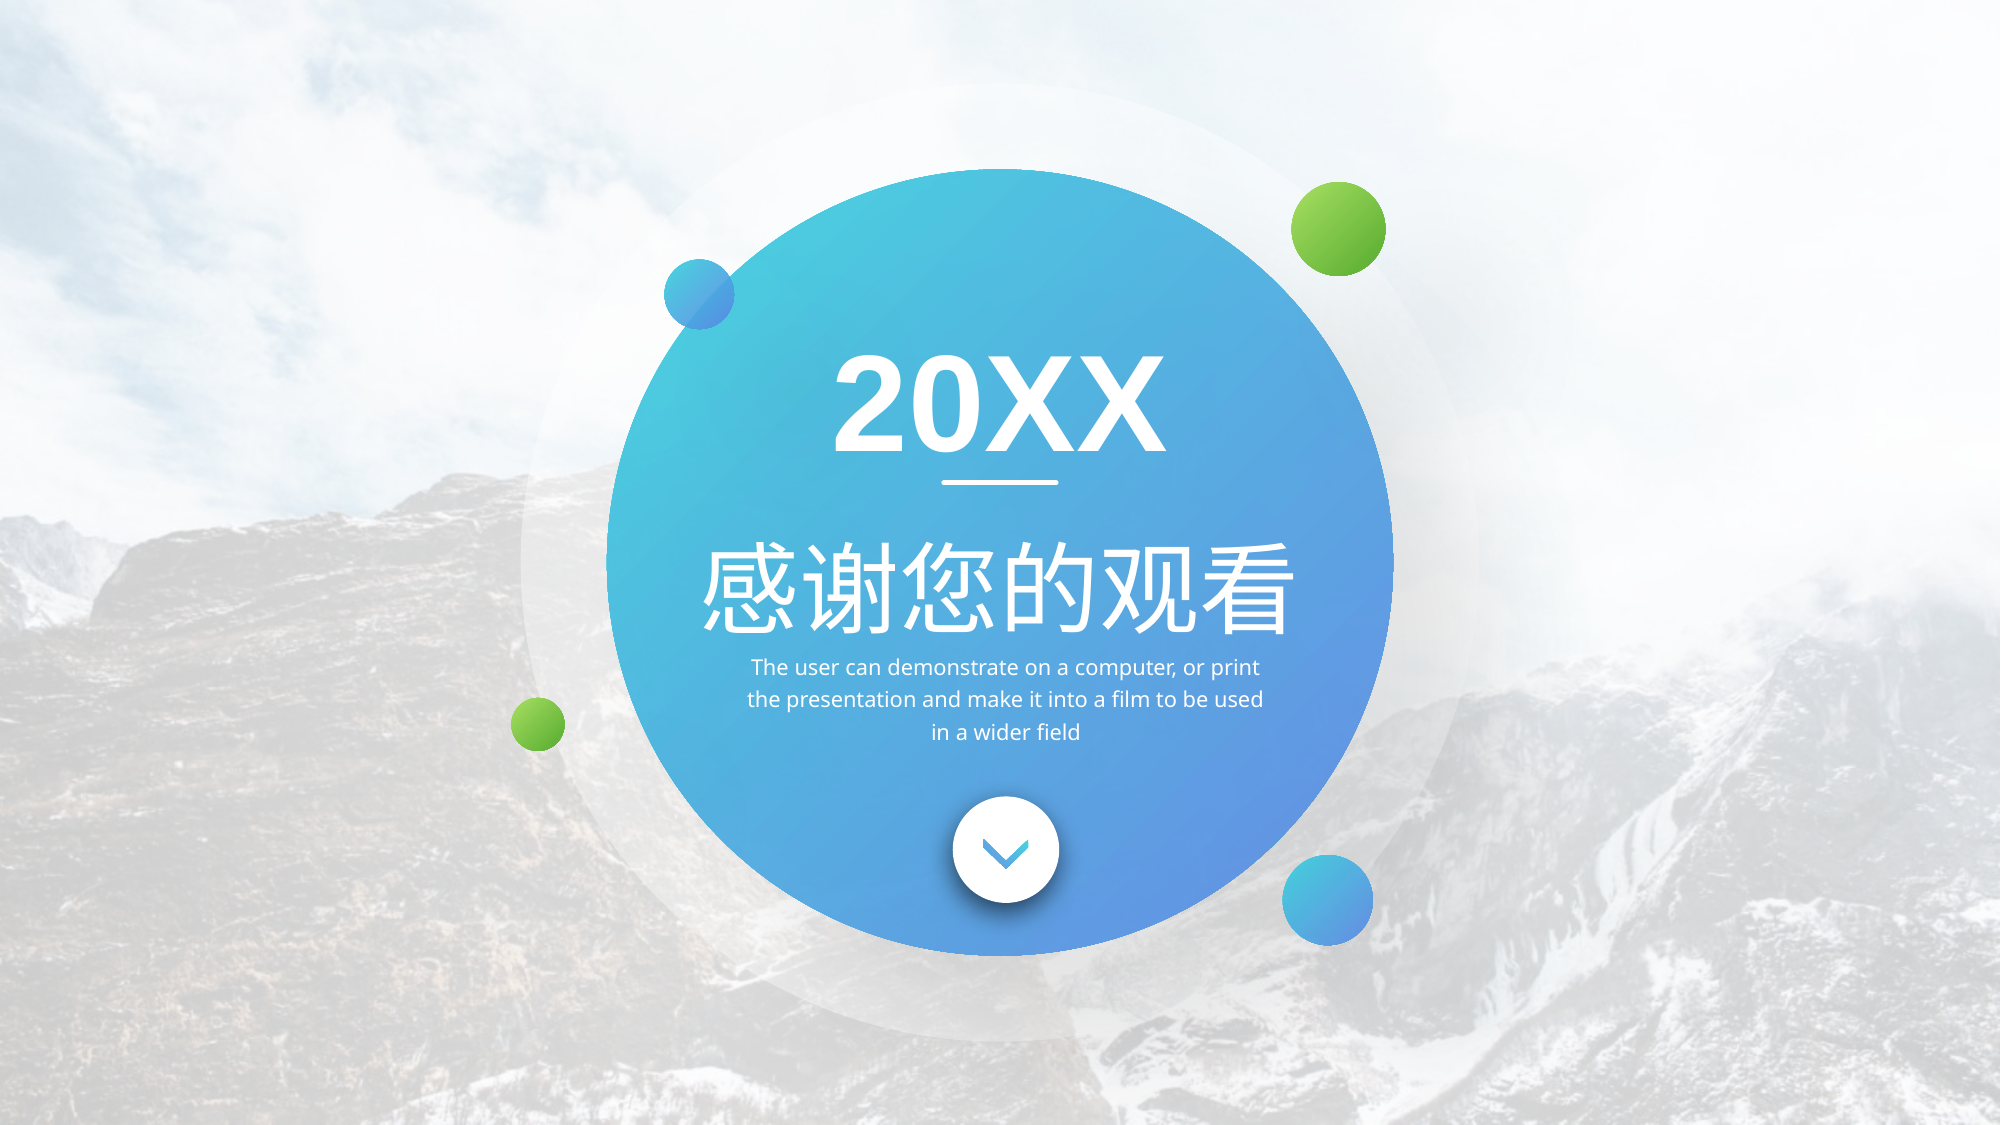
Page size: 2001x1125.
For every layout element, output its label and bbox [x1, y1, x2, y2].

picture [0, 0, 2000, 1125]
text_box [952, 796, 1060, 903]
